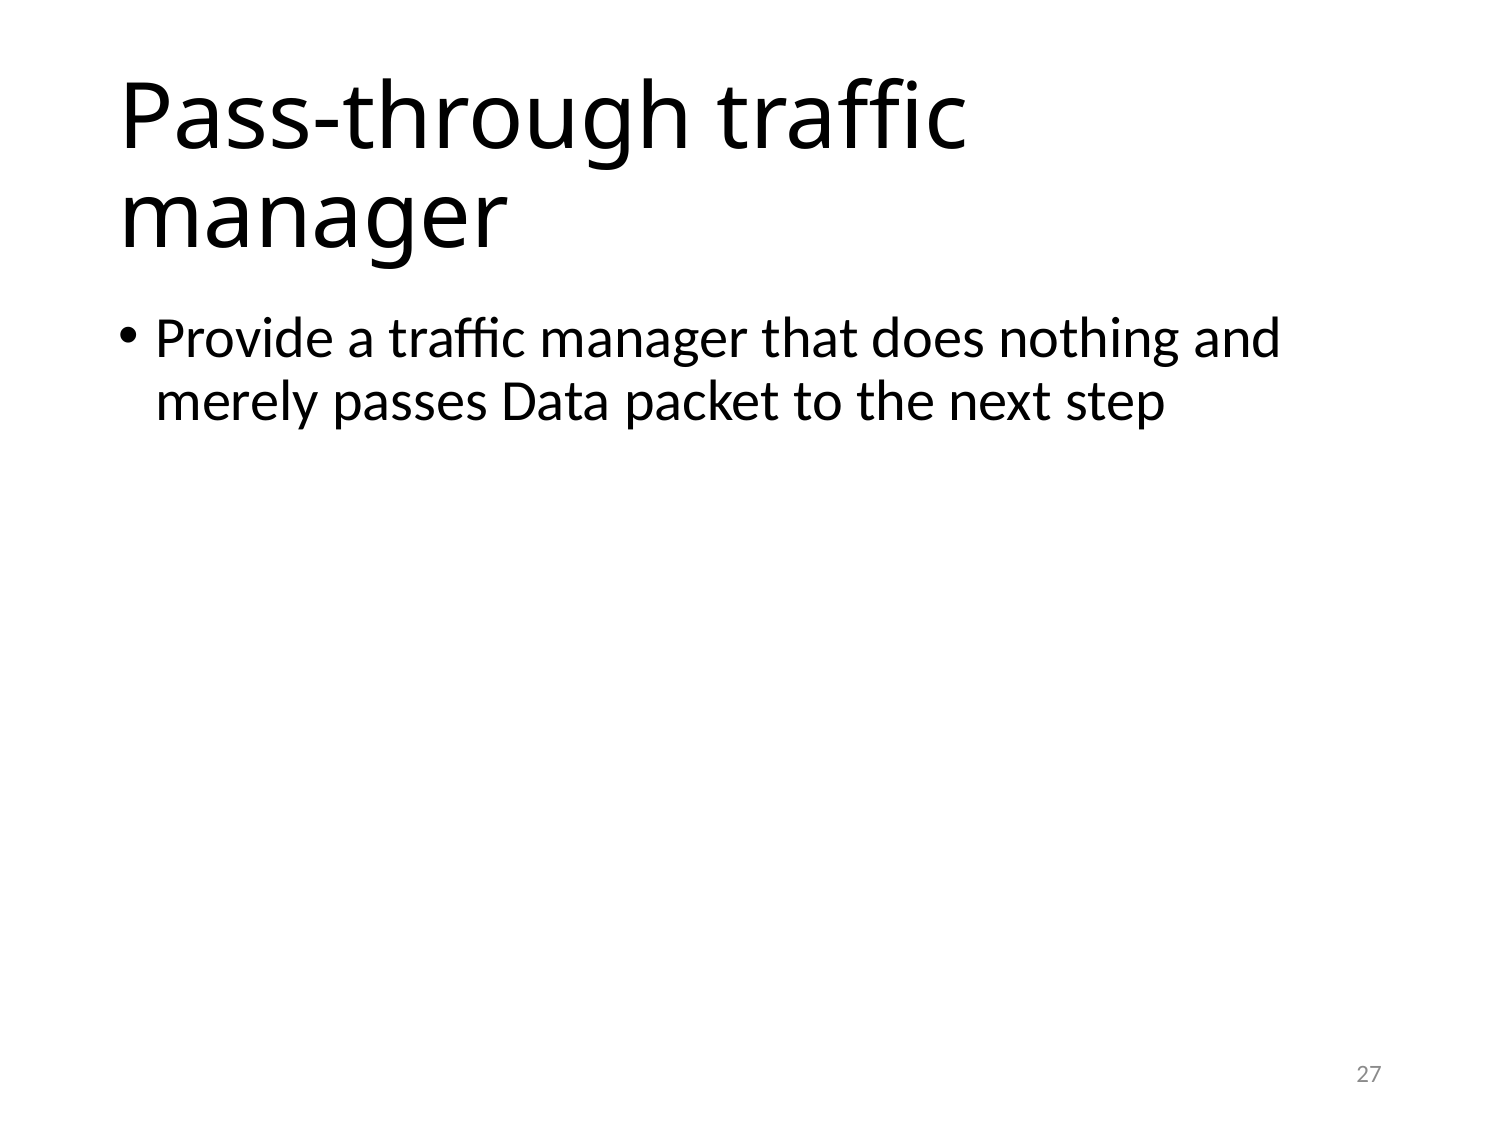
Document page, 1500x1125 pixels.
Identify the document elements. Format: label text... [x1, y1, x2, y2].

slide_number 27 [1059, 1042, 1397, 1103]
list Provide a traffic manager that does nothing and merely passes Data packet to the next step [103, 299, 1397, 1014]
title Pass-through traffic manager [103, 59, 1397, 278]
